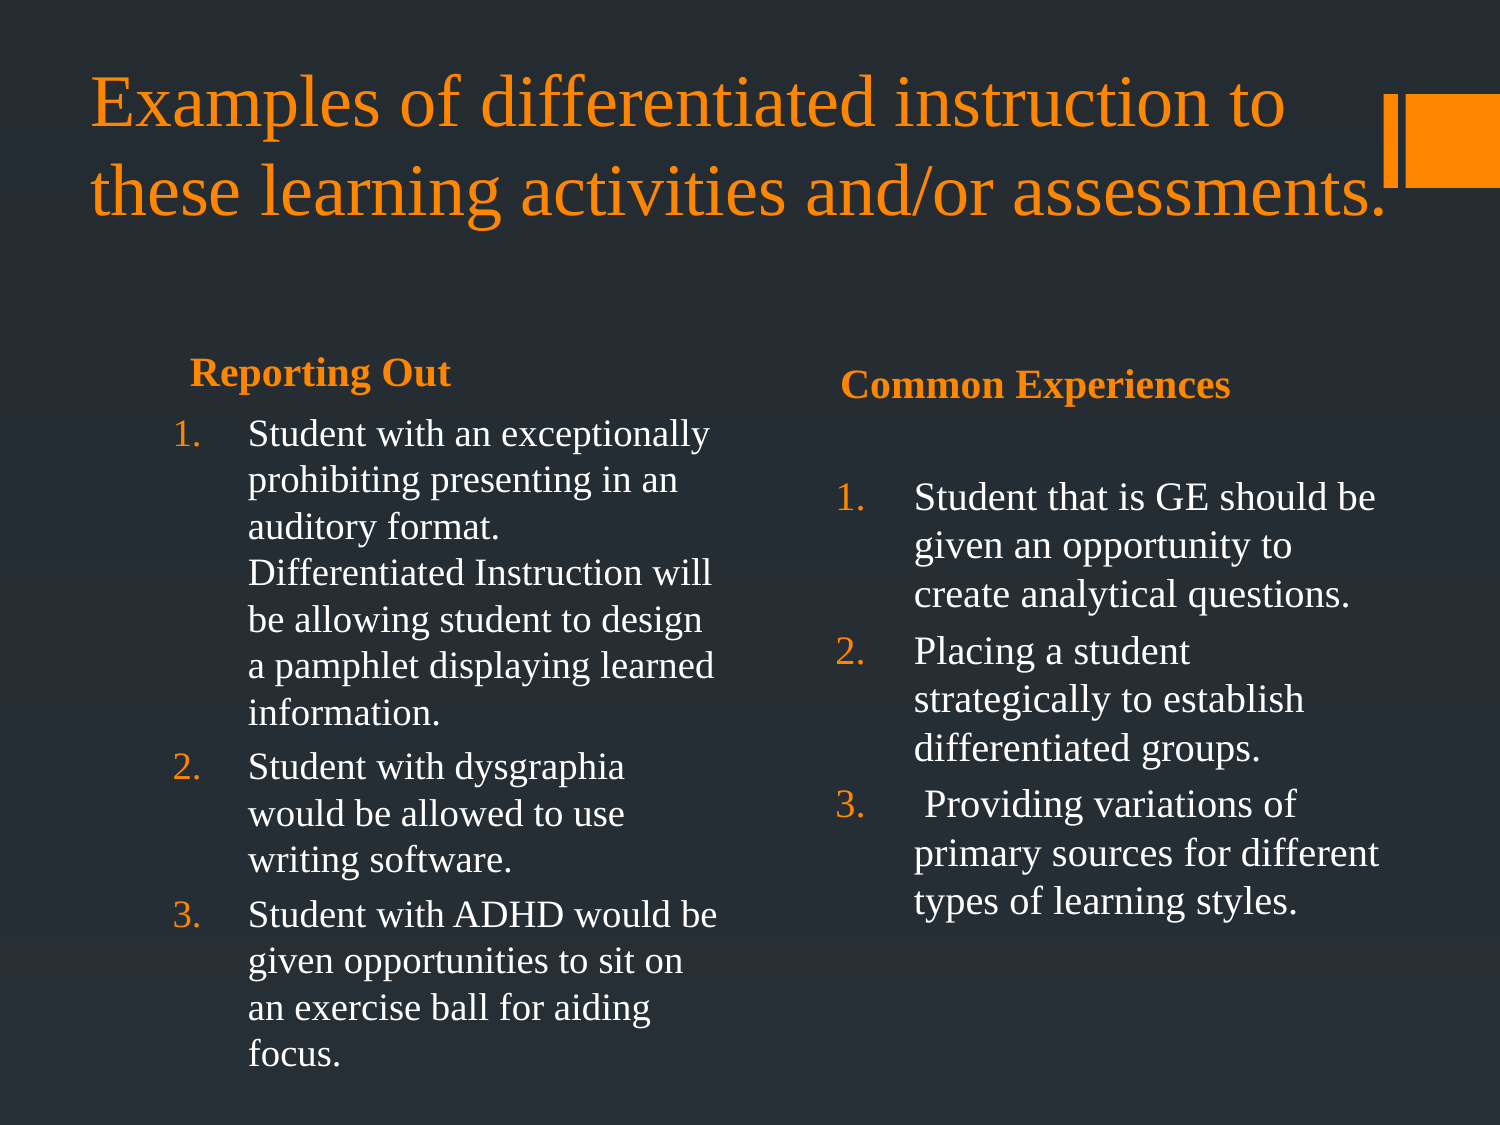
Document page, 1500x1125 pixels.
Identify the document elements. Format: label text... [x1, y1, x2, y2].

list Reporting Out [174, 299, 727, 399]
list Student with an exceptionally prohibiting presenting in an auditory format. Differentiated Instruction will be allowing student to design a pamphlet displaying learned information. Student with dysgraphia would be allowed to use writing software. Student with ADHD would be given opportunities to sit on an exercise ball for aiding focus. [150, 399, 735, 1088]
title Examples of differentiated instruction to these learning activities and/or assessments. [75, 24, 1450, 238]
list Student that is GE should be given an opportunity to create analytical questions. Placing a student strategically to establish differentiated groups. Providing variations of primary sources for different types of learning styles. [812, 462, 1398, 947]
list Common Experiences [825, 312, 1377, 415]
